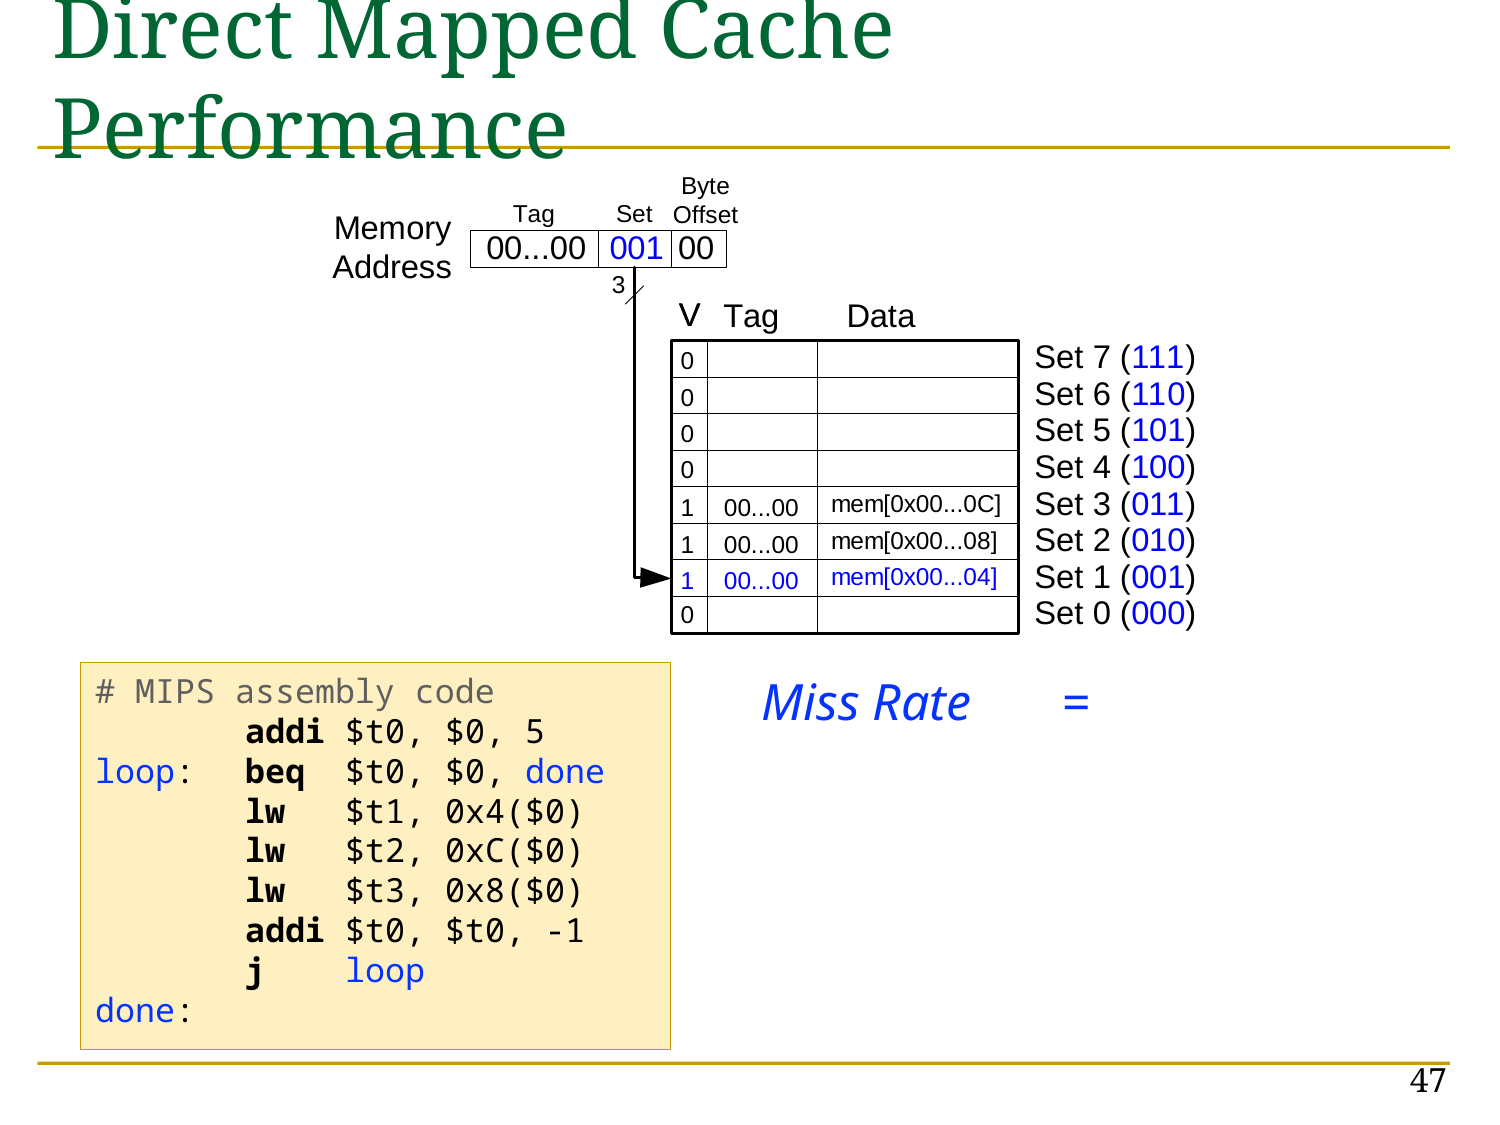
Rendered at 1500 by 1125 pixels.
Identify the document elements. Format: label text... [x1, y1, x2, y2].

list Miss Rate = [746, 662, 1382, 1050]
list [305, 162, 1226, 642]
title Direct Mapped Cache Performance [37, 0, 1385, 150]
text_box 47 [1111, 1036, 1462, 1112]
list # MIPS assembly code addi $t0, $0, 5 loop: beq $t0, $0, done lw $t1, 0x4($0) lw $t2, 0xC($0) lw $t3, 0x8($0) addi $t0, $t0, -1 j loop done: [80, 662, 671, 1050]
